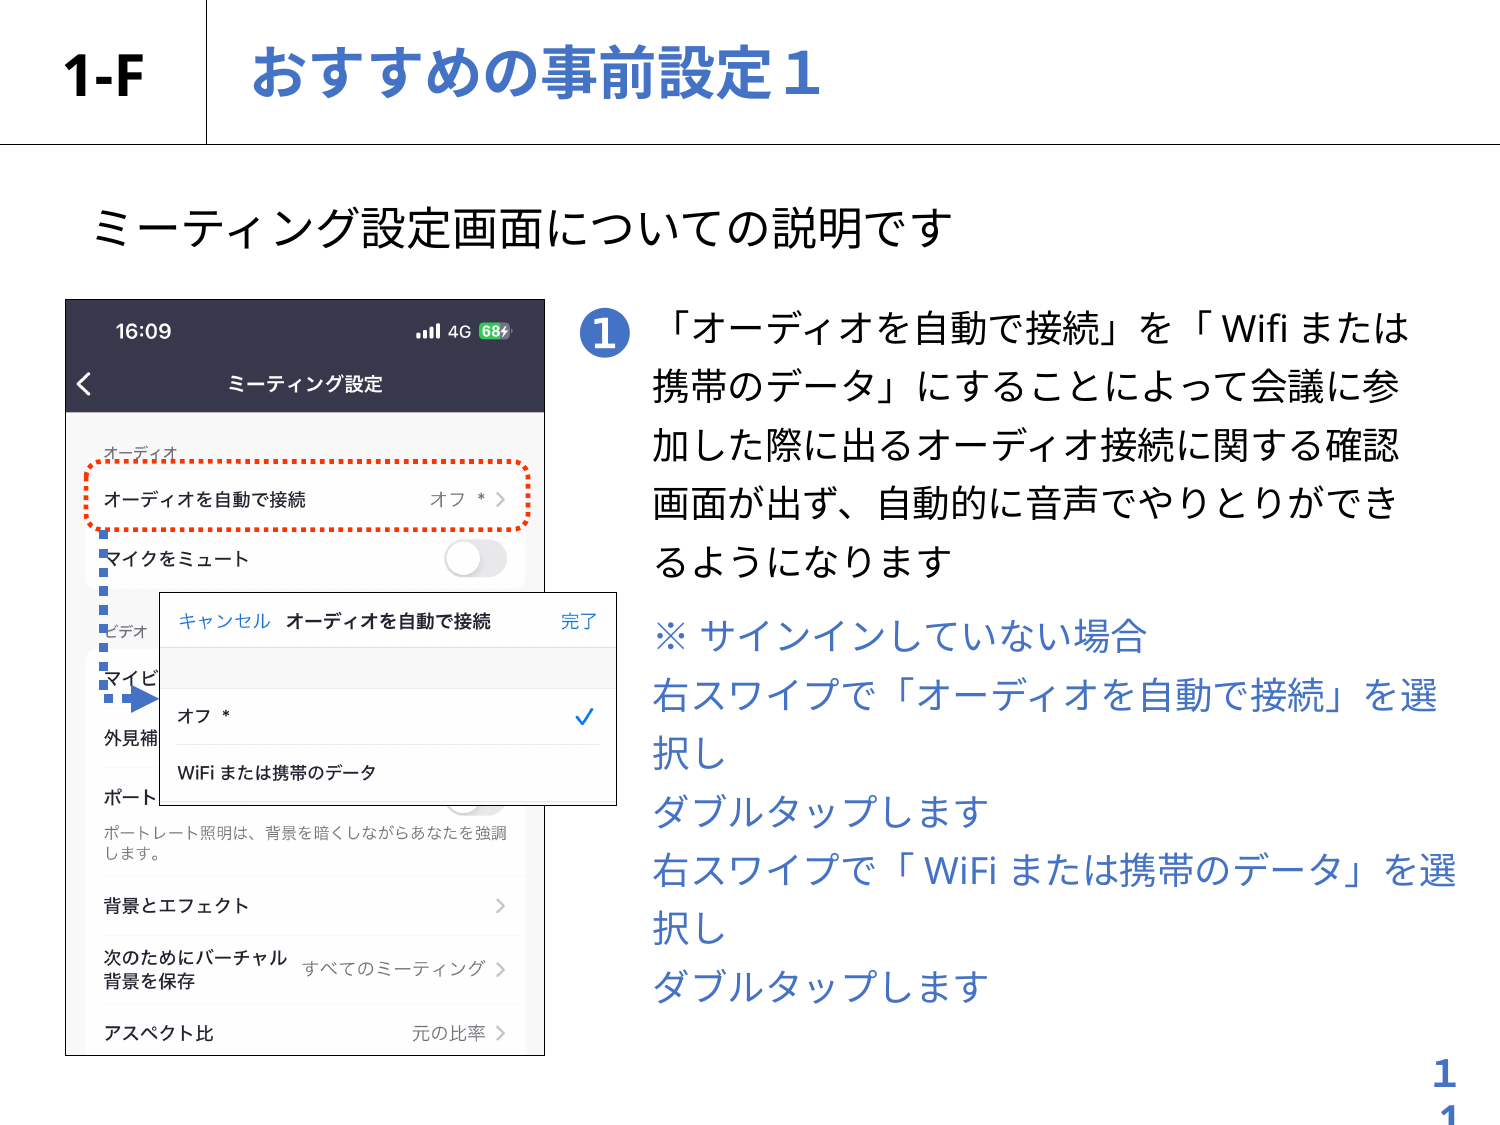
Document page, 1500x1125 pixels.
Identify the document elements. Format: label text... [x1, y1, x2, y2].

text_box ※サインインしていない場合 右スワイプで「オーディオを自動で接続」を選択し ダブルタップします 右スワイプで「WiFiまたは携帯のデータ」を選択し ダブルタップします [637, 592, 1475, 1017]
title 1-F [0, 0, 207, 147]
picture [65, 299, 617, 1056]
text_box 「オーディオを自動で接続」を「Wifiまたは携帯のデータ」にすることによって会議に参加した際に出るオーディオ接続に関する確認画面が出ず、自動的に音声でやりとりができるようになります [637, 283, 1435, 592]
text_box ❶ [561, 283, 656, 379]
text_box １1 [1402, 1065, 1497, 1125]
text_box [46, 586, 216, 643]
text_box おすすめの事前設定１ [230, 24, 1459, 119]
text_box ミーティング設定画面についての説明です [74, 175, 1371, 271]
